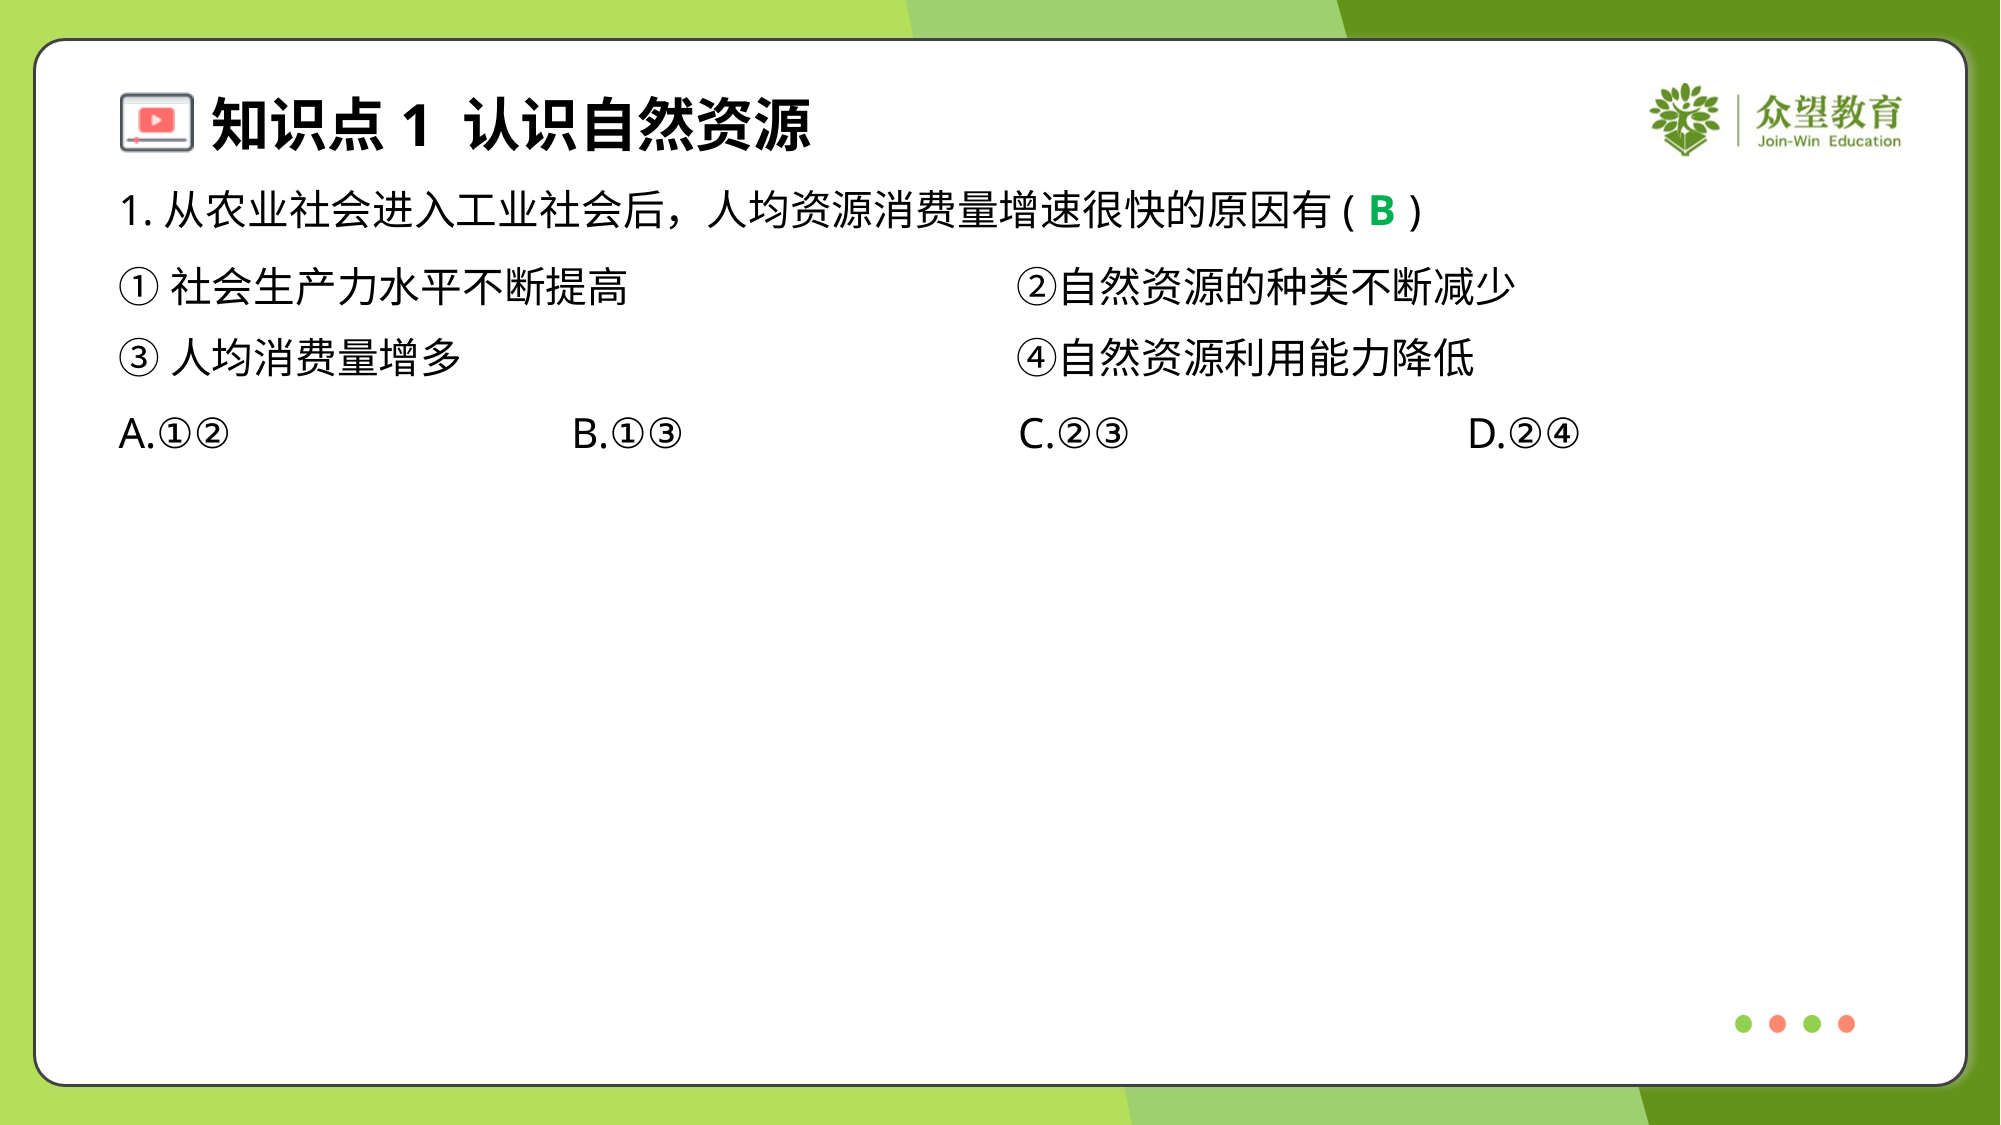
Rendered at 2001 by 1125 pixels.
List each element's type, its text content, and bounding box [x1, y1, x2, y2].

text_box B [1352, 158, 1412, 226]
picture [0, 0, 2000, 1125]
text_box A.①② B.①③ C.②③ D.②④ [118, 381, 1883, 448]
text_box 1.从农业社会进入工业社会后，人均资源消费量增速很快的原因有( ) [1412, 158, 1883, 226]
text_box ①社会生产力水平不断提高 ②自然资源的种类不断减少 ③人均消费量增多 ④自然资源利用能力降低 [118, 235, 1883, 374]
text_box 1.从农业社会进入工业社会后，人均资源消费量增速很快的原因有( ) [118, 158, 1352, 226]
